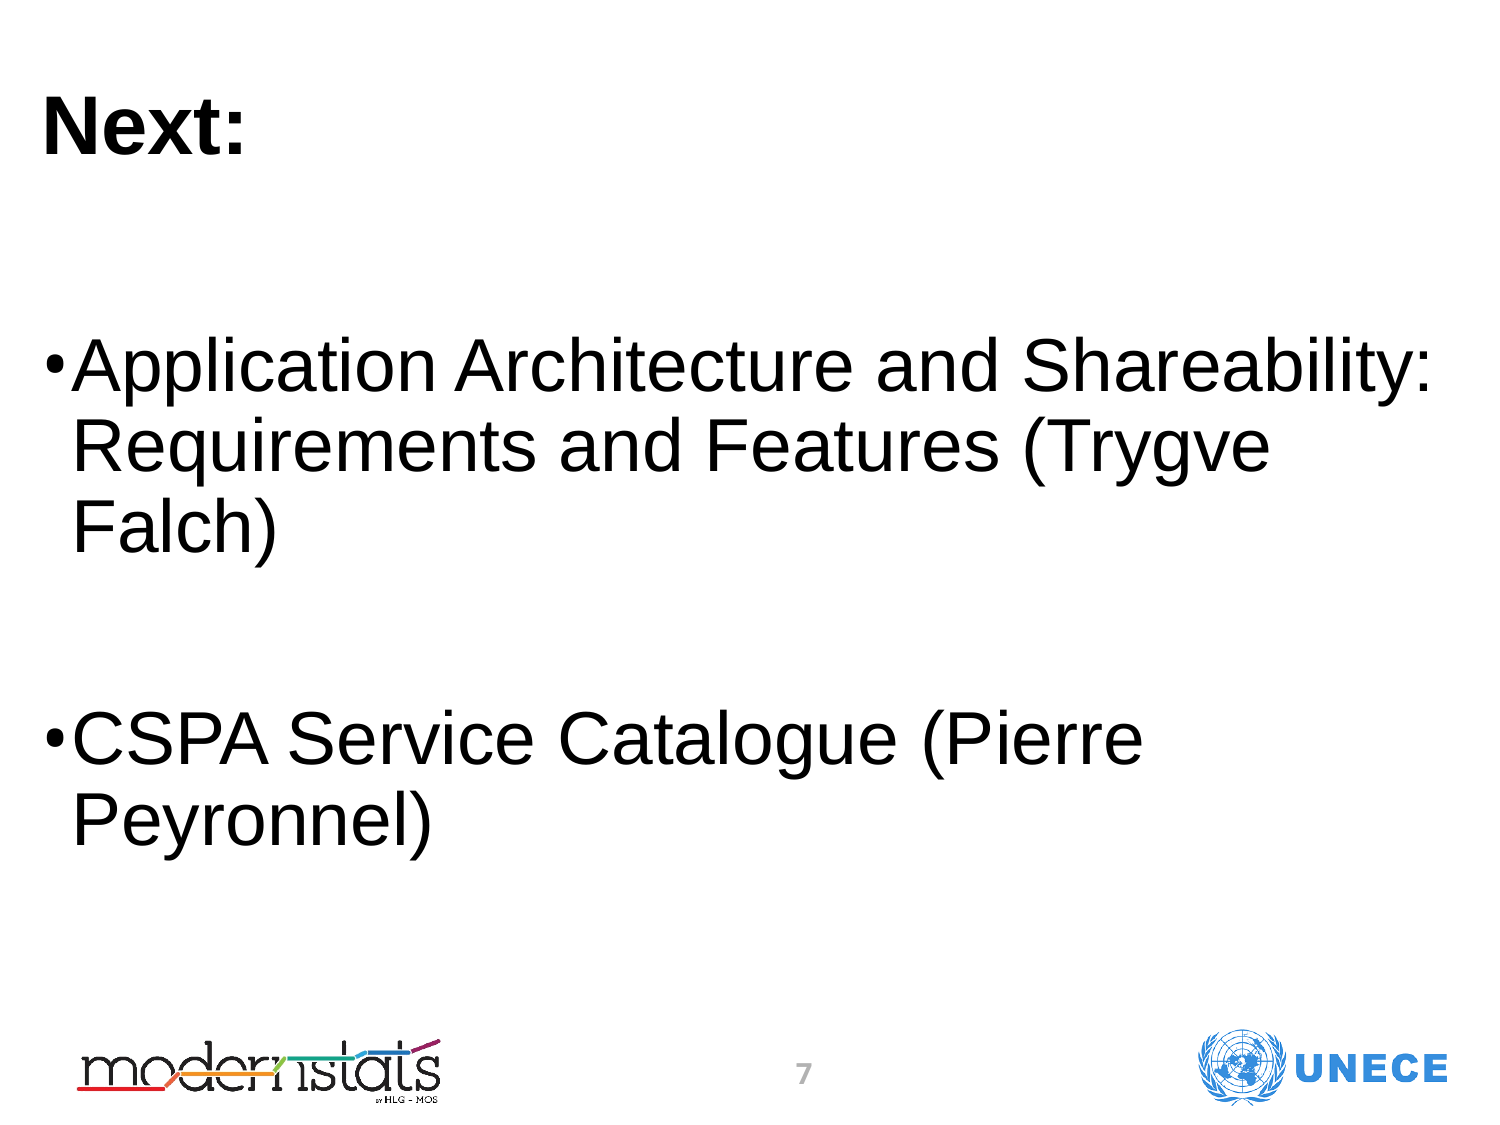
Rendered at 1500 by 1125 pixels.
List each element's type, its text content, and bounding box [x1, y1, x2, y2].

slide_number 7 [490, 1045, 828, 1105]
picture [76, 1034, 441, 1106]
title Next: [41, 50, 1459, 173]
list Application Architecture and Shareability: Requirements and Features (Trygve Falch) CSPA Service Catalogue (Pierre Peyronnel) [41, 326, 1459, 1030]
picture [1198, 1030, 1447, 1106]
